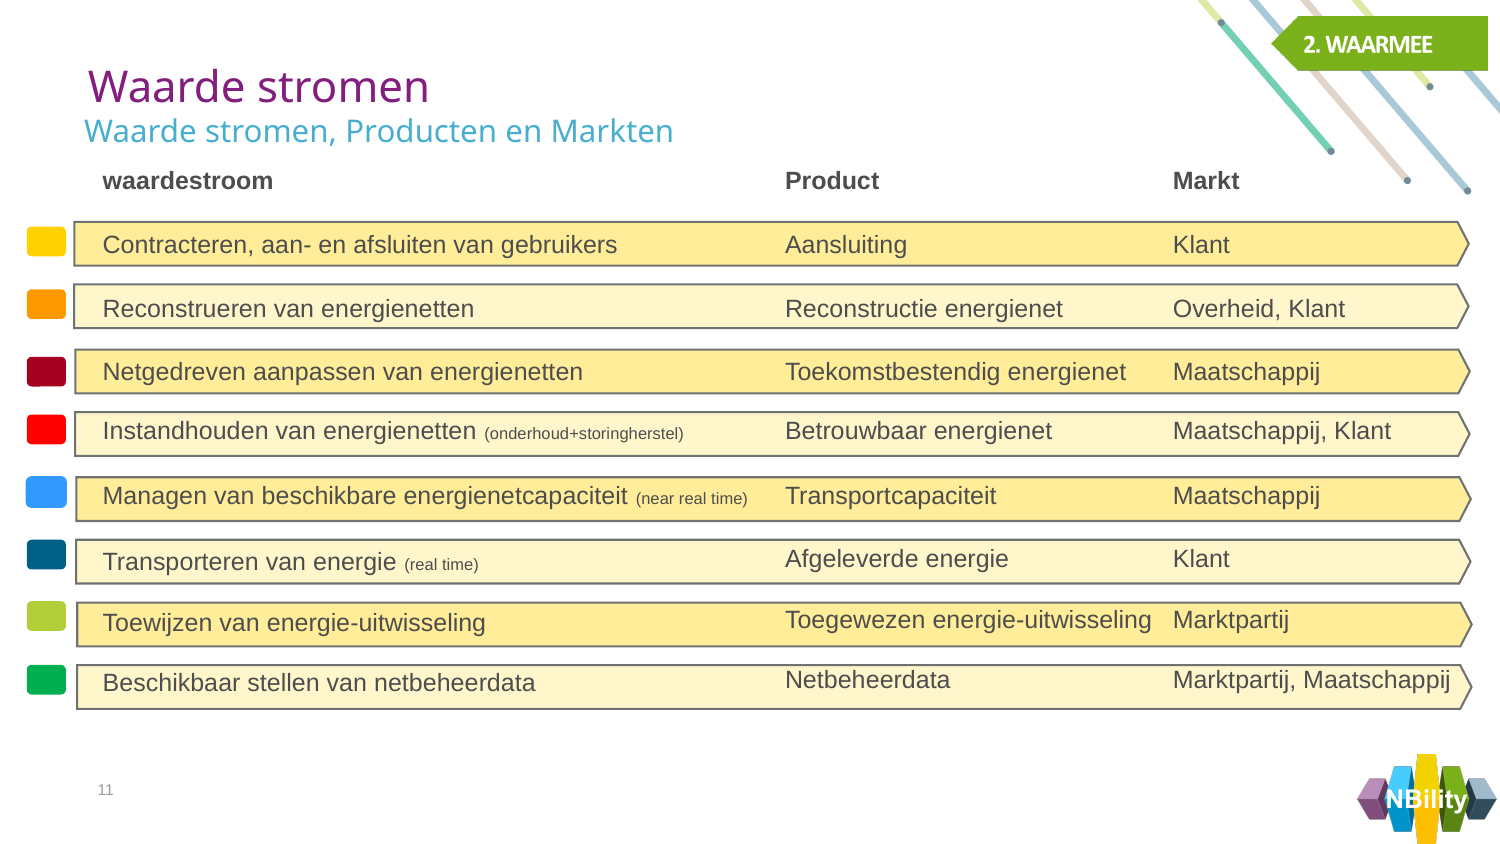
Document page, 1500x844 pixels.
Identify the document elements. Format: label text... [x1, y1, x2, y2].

text_box [26, 601, 66, 631]
text_box [77, 665, 102, 709]
text_box [75, 412, 102, 456]
text_box waardestroom Contracteren, aan- en afsluiten van gebruikers Reconstrueren van energienetten Netgedreven aanpassen van energienetten Instandhouden van energienetten (onderhoud+storingherstel) Managen van beschikbare energienetcapaciteit (near real time) Transporteren van energie (real time) Toewijzen van energie-uitwisseling Beschikbaar stellen van netbeheerdata [102, 149, 1172, 710]
text_box [26, 539, 66, 570]
picture [1357, 754, 1499, 844]
text_box [26, 226, 66, 257]
text_box [26, 477, 66, 507]
text_box [26, 356, 66, 387]
text_box [74, 221, 102, 266]
text_box Waarde stromen [87, 52, 1181, 103]
text_box [75, 349, 102, 394]
text_box [26, 289, 66, 320]
text_box [76, 477, 102, 521]
text_box [26, 414, 66, 445]
slide_number 11 [97, 779, 157, 815]
text_box [76, 539, 102, 584]
picture [1271, 16, 1488, 76]
text_box Markt Klant Overheid, Klant Maatschappij Maatschappij, Klant Maatschappij Klant Marktpartij Marktpartij, Maatschappij [1172, 149, 1469, 710]
text_box [26, 664, 66, 695]
text_box .4. Delen van marktdata faciliteren [0, 0, 1500, 844]
text_box [74, 284, 102, 329]
text_box Waarde stromen, Producten en Markten [84, 103, 1333, 141]
text_box [77, 602, 102, 647]
